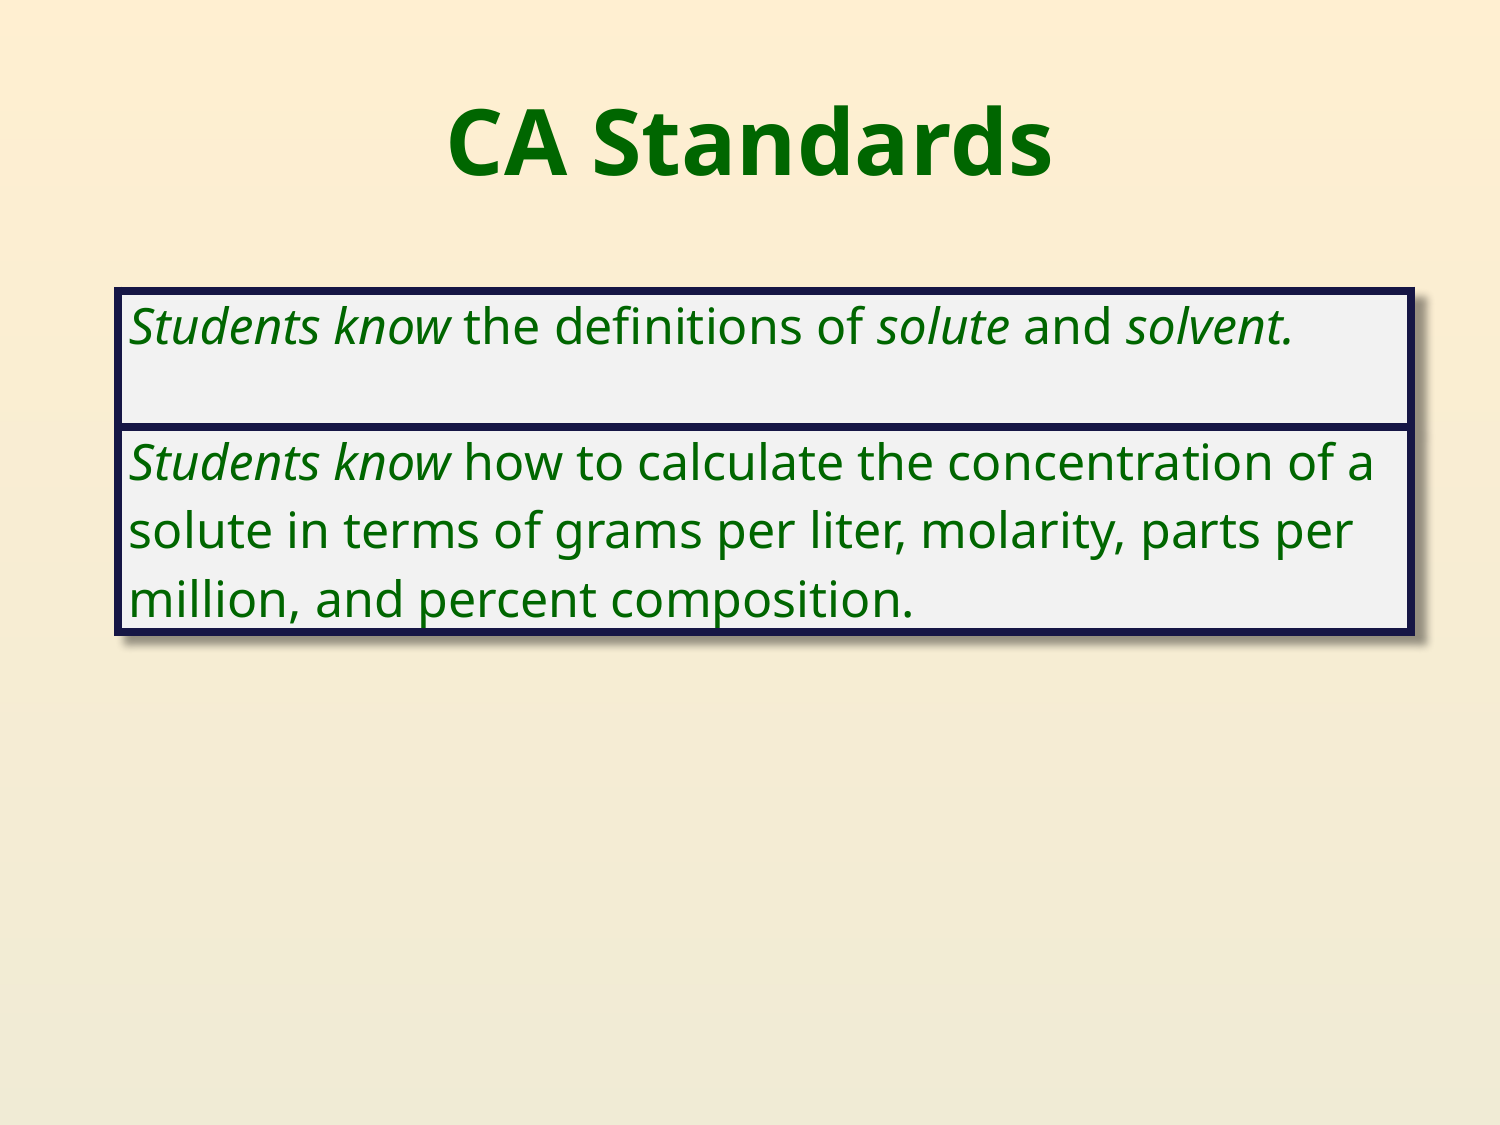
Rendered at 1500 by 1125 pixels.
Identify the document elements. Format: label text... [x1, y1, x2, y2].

table_header Students know the definitions of solute and solvent. [122, 295, 1407, 423]
table_cell Students know how to calculate the concentration of a solute in terms of grams per liter, molarity, parts per million, and percent composition. [122, 431, 1407, 628]
title CA Standards [74, 44, 1426, 233]
